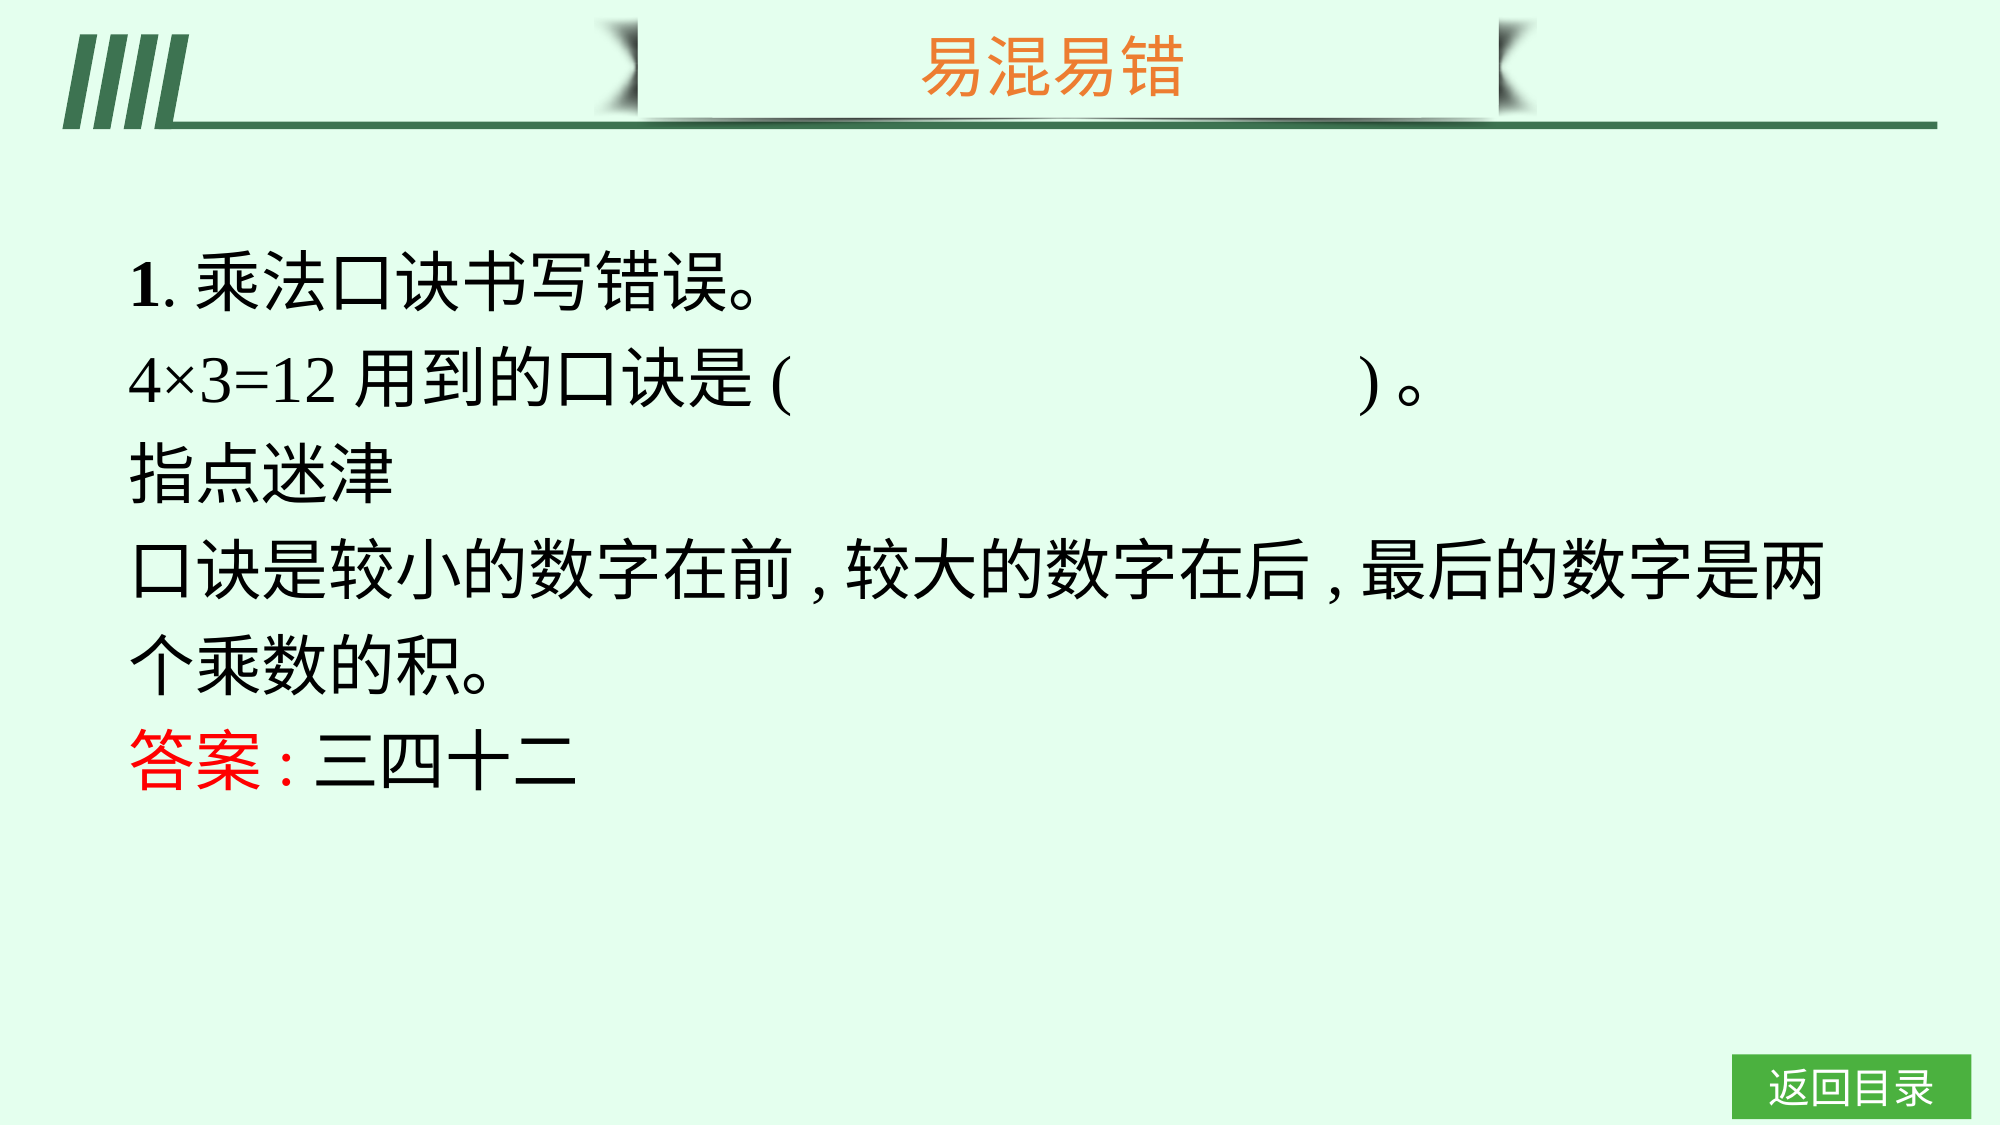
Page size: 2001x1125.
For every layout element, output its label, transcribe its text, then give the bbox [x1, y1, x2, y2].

text_box 1.乘法口诀书写错误。 4×3=12用到的口诀是( )。 指点迷津 口诀是较小的数字在前,较大的数字在后,最后的数字是两个乘数的积。 答案:三四十二 [113, 216, 1887, 807]
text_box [62, 34, 1938, 130]
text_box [594, 16, 1537, 127]
